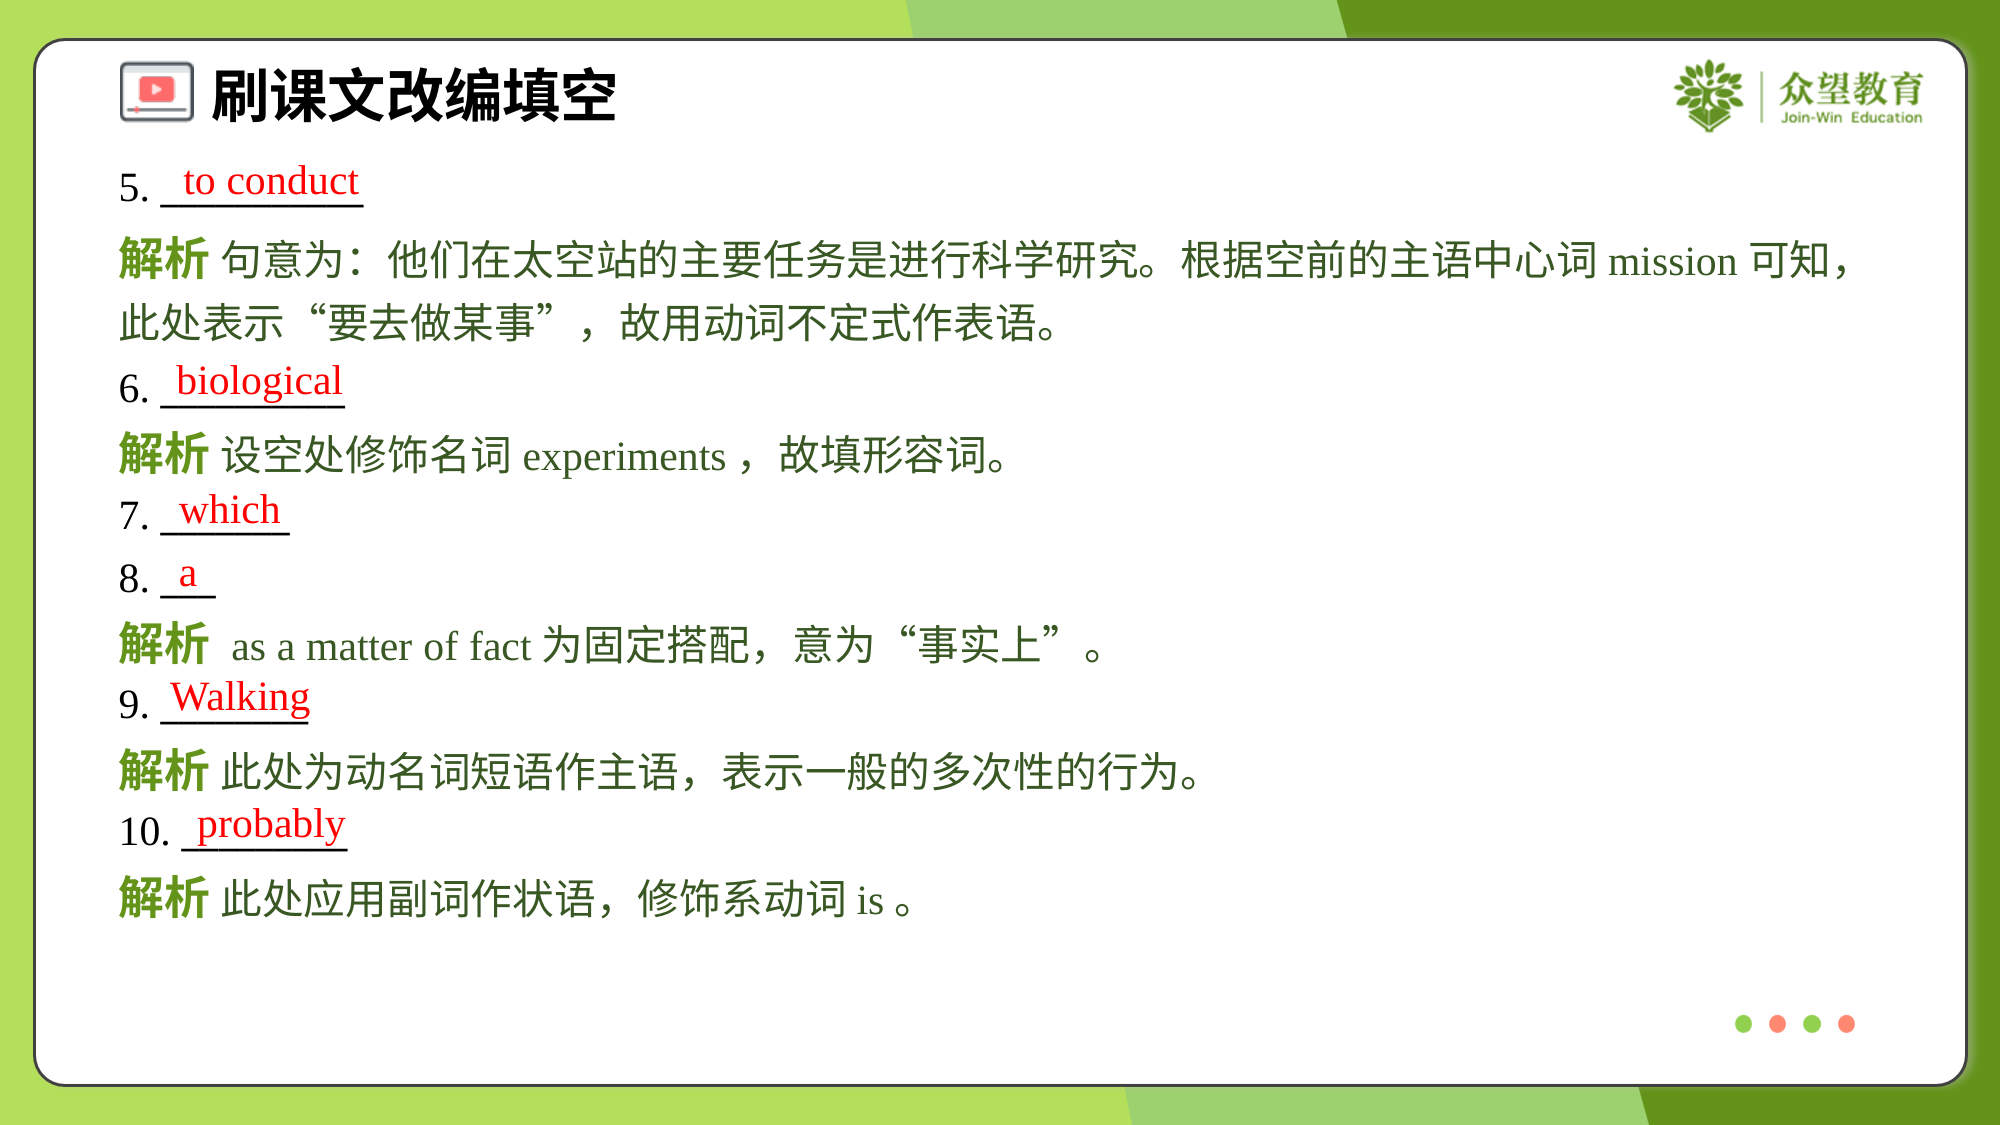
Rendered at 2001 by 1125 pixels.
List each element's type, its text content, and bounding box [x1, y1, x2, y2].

text_box 10. _________ [118, 791, 1883, 849]
text_box 解析 句意为：他们在太空站的主要任务是进行科学研究。根据空前的主语中心词mission可知，此处表示“要去做某事”，故用动词不定式作表语。 [118, 215, 1883, 343]
text_box 解析 as a matter of fact为固定搭配，意为“事实上”。 [118, 600, 1883, 663]
text_box Walking [165, 656, 316, 714]
text_box which [174, 469, 286, 527]
text_box 5. ___________ [118, 146, 1883, 204]
text_box 解析 设空处修饰名词experiments，故填形容词。 [118, 411, 1883, 474]
text_box to conduct [174, 140, 369, 198]
text_box 7. _______ 8. ___ [118, 475, 1883, 596]
text_box 6. __________ [118, 348, 1883, 406]
text_box biological [172, 339, 348, 398]
text_box 解析 此处应用副词作状语，修饰系动词is。 [118, 854, 1883, 917]
picture [0, 0, 2000, 1125]
text_box 解析 此处为动名词短语作主语，表示一般的多次性的行为。 [118, 727, 1883, 790]
text_box 9. ________ [118, 664, 1883, 722]
text_box probably [192, 783, 351, 841]
text_box a [174, 531, 202, 590]
